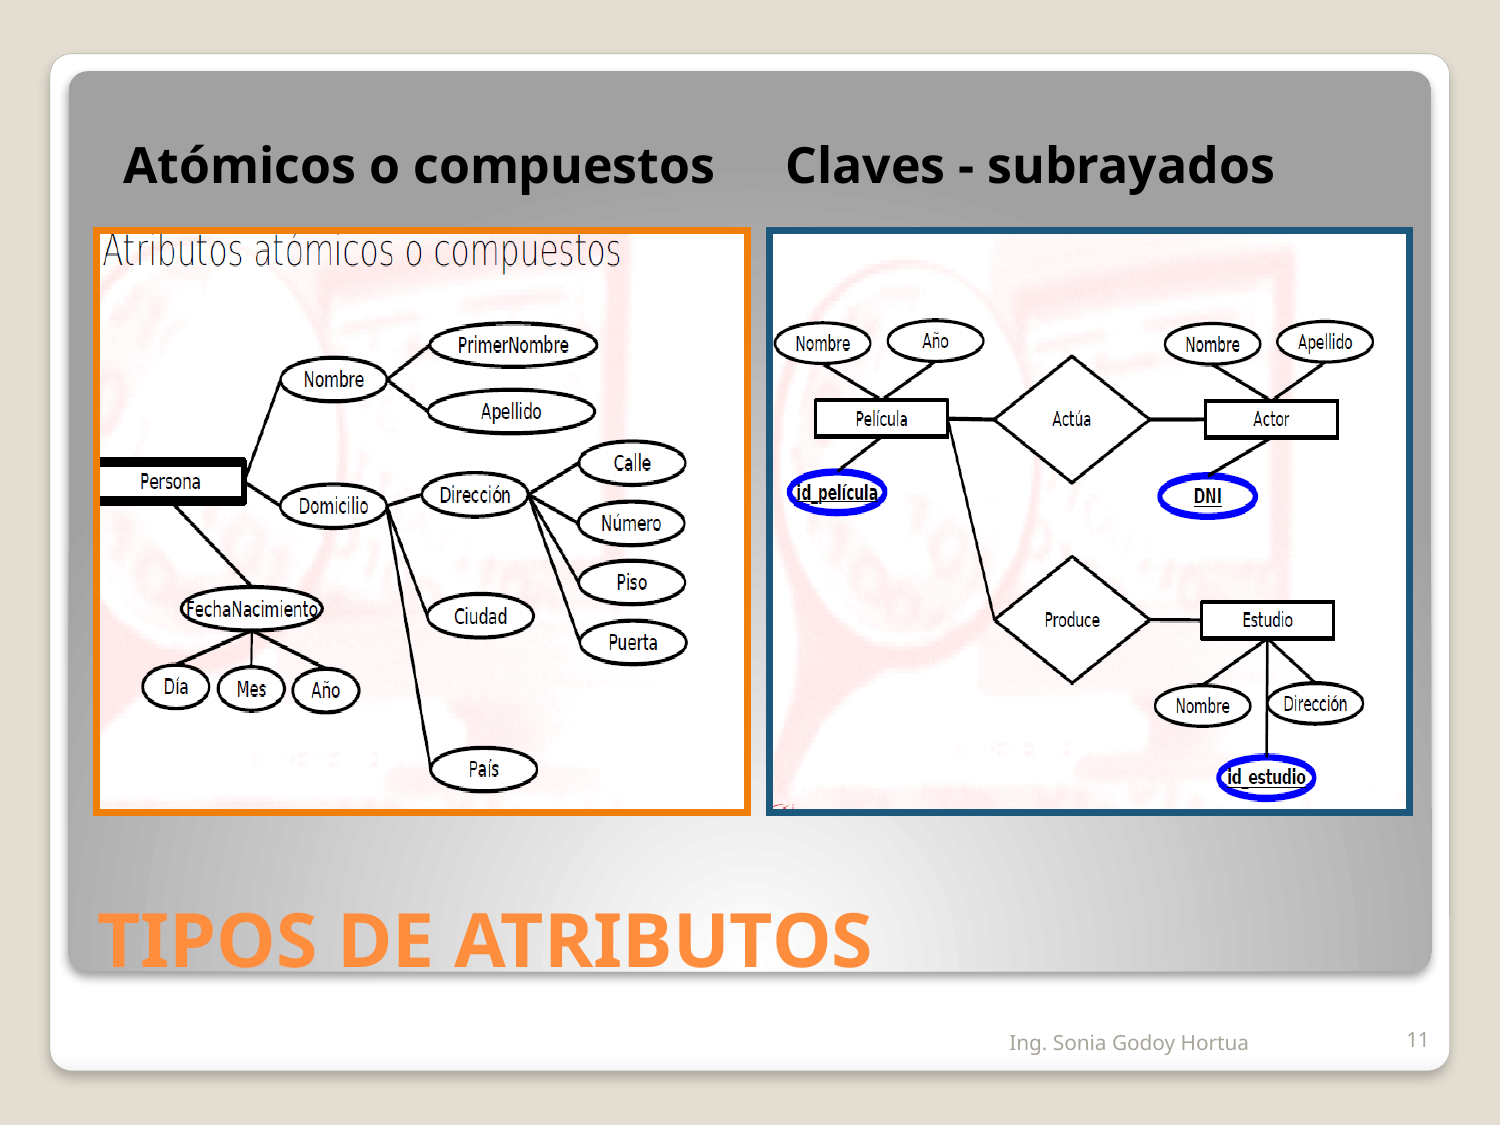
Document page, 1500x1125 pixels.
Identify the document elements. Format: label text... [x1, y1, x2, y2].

slide_number 11 [1369, 1002, 1445, 1063]
list Atómicos o compuestos [99, 94, 745, 226]
footer Ing. Sonia Godoy Hortua [994, 1002, 1369, 1063]
list Claves - subrayados [762, 94, 1409, 226]
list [773, 234, 1407, 809]
title TIPOS DE ATRIBUTOS [82, 817, 1425, 990]
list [99, 234, 745, 809]
